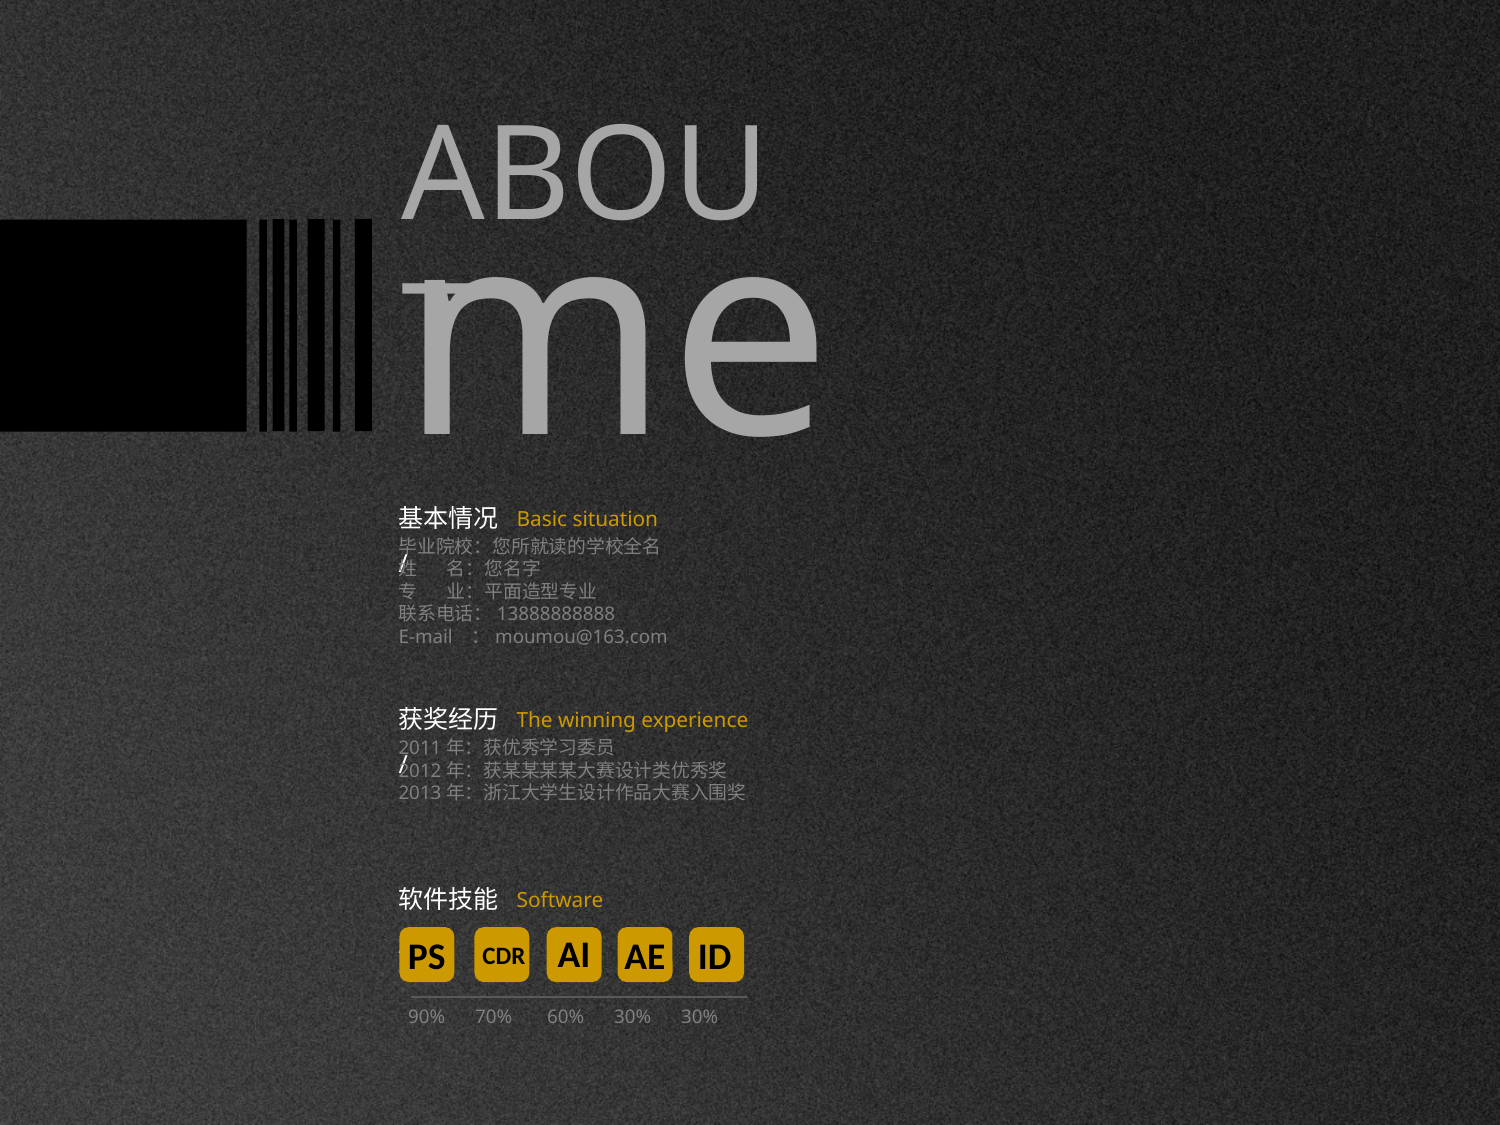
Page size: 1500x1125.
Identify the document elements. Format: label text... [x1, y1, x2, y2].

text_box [383, 860, 778, 1036]
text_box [383, 680, 768, 812]
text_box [0, 218, 373, 432]
picture [0, 0, 1500, 1125]
text_box ABOUT [386, 81, 857, 411]
text_box me [385, 139, 963, 500]
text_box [383, 479, 768, 657]
